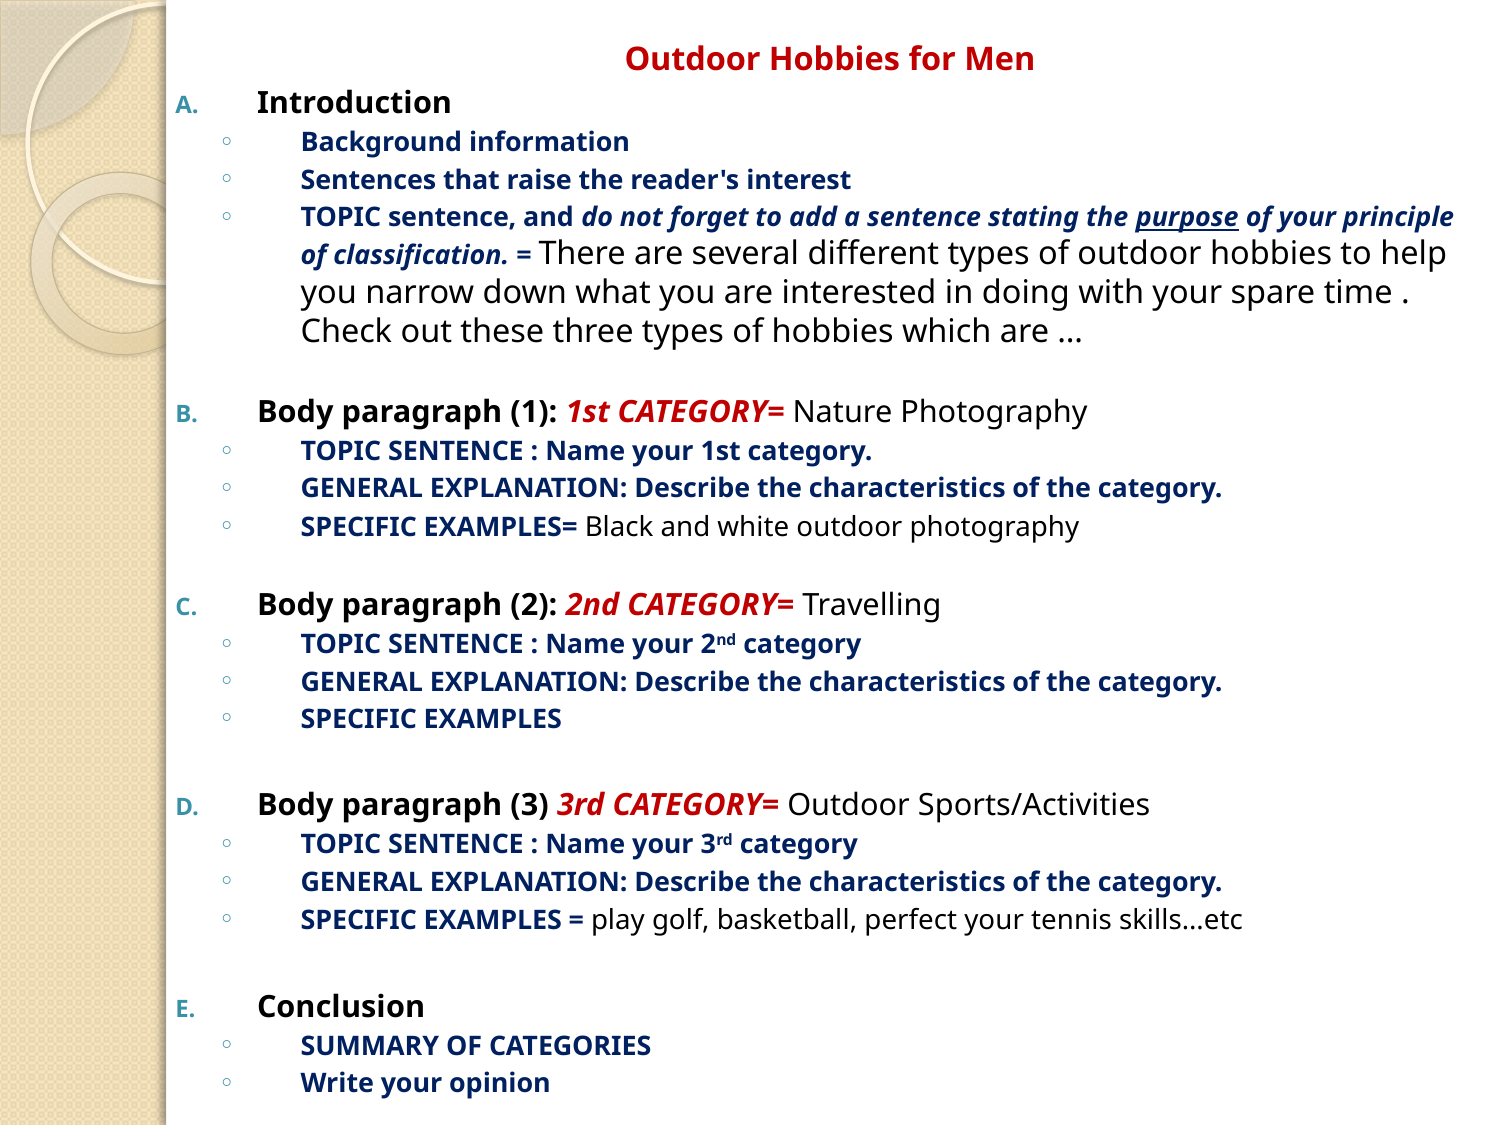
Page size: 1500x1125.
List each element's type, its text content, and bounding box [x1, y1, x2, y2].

list Outdoor Hobbies for Men Introduction Background information Sentences that raise the reader's interest TOPIC sentence, and do not forget to add a sentence stating the purpose of your principle of classification. = There are several different types of outdoor hobbies to help you narrow down what you are interested in doing with your spare time . Check out these three types of hobbies which are … Body paragraph (1): 1st CATEGORY= Nature Photography TOPIC SENTENCE : Name your 1st category. GENERAL EXPLANATION: Describe the characteristics of the category. SPECIFIC EXAMPLES= Black and white outdoor photography Body paragraph (2): 2nd CATEGORY= Travelling TOPIC SENTENCE : Name your 2nd category GENERAL EXPLANATION: Describe the characteristics of the category. SPECIFIC EXAMPLES Body paragraph (3) 3rd CATEGORY= Outdoor Sports/Activities TOPIC SENTENCE : Name your 3rd category GENERAL EXPLANATION: Describe the characteristics of the category. SPECIFIC EXAMPLES = play golf, basketball, perfect your tennis skills…etc Conclusion SUMMARY OF CATEGORIES Write your opinion [147, 30, 1500, 1125]
